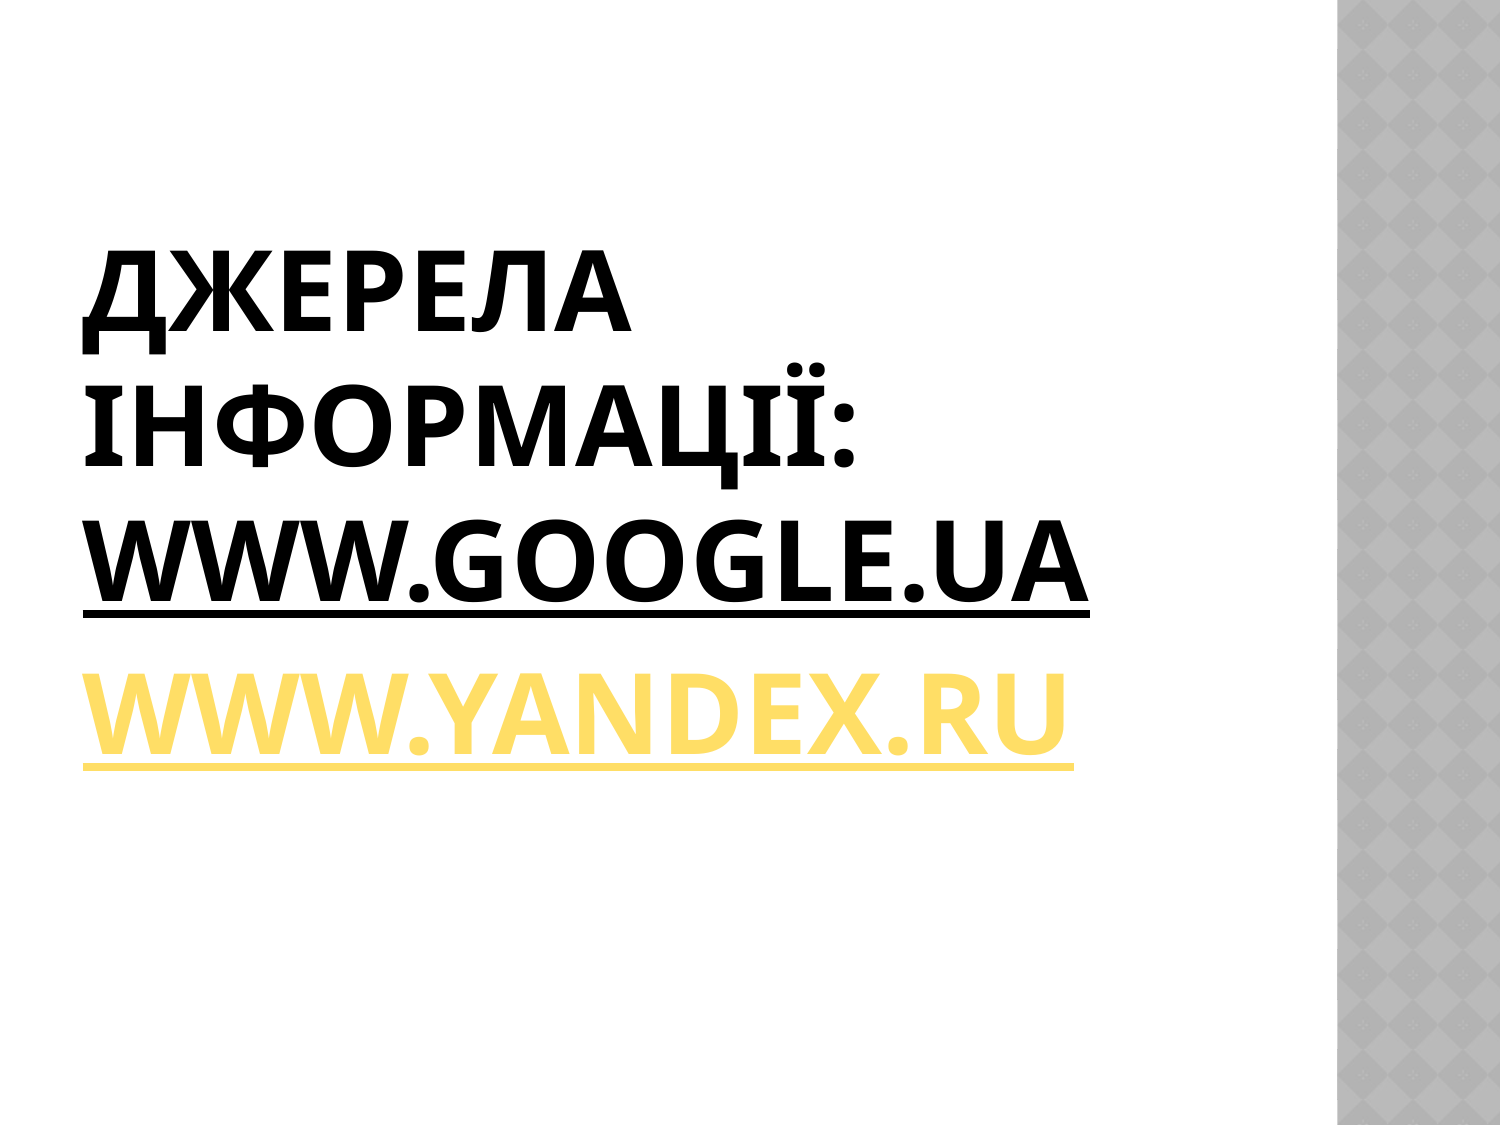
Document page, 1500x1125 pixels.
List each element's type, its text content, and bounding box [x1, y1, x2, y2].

title Джерела інформації: www.google.ua www.yandex.ru [75, 52, 1263, 891]
